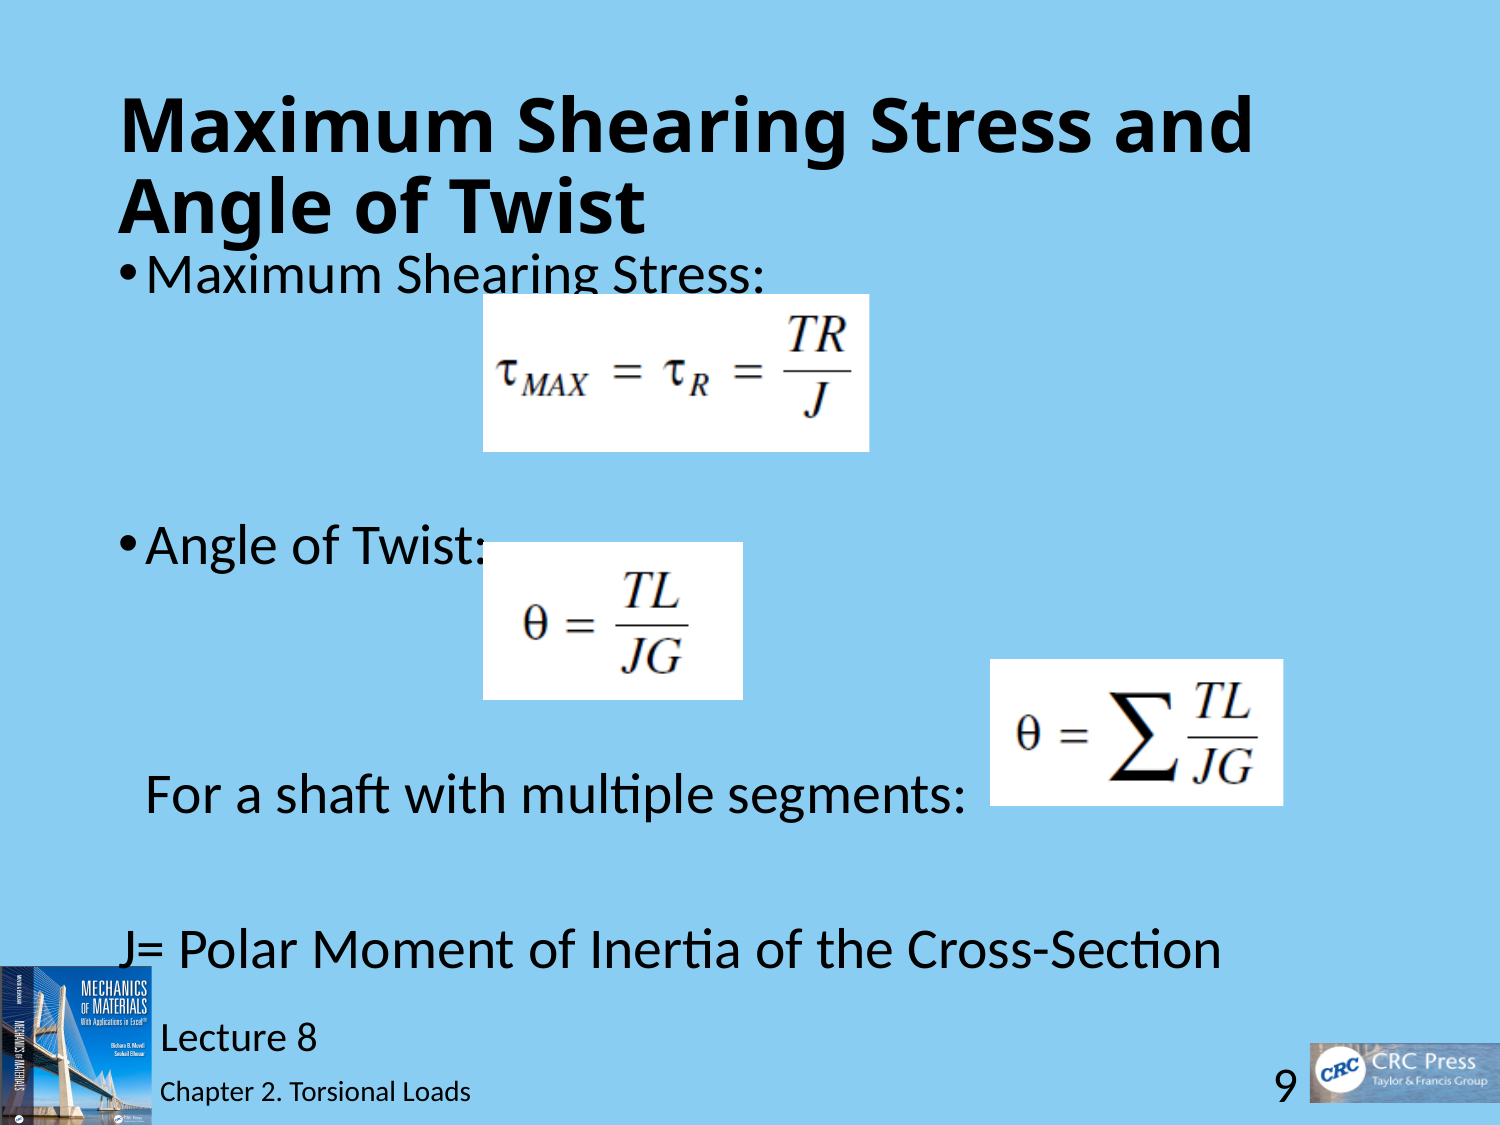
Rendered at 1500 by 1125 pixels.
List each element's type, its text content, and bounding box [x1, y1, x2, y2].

list Maximum Shearing Stress: Angle of Twist: For a shaft with multiple segments: J= Polar Moment of Inertia of the Cross-Section [103, 236, 1397, 990]
picture [990, 659, 1284, 806]
title Maximum Shearing Stress and Angle of Twist [103, 59, 1463, 278]
picture [482, 294, 870, 452]
picture [0, 966, 152, 1125]
footer Chapter 2. Torsional Loads [145, 1065, 956, 1125]
slide_number 9 [1162, 1045, 1313, 1105]
slide_number Lecture 8 [145, 1005, 483, 1066]
picture [482, 542, 743, 700]
picture [1309, 1043, 1500, 1103]
